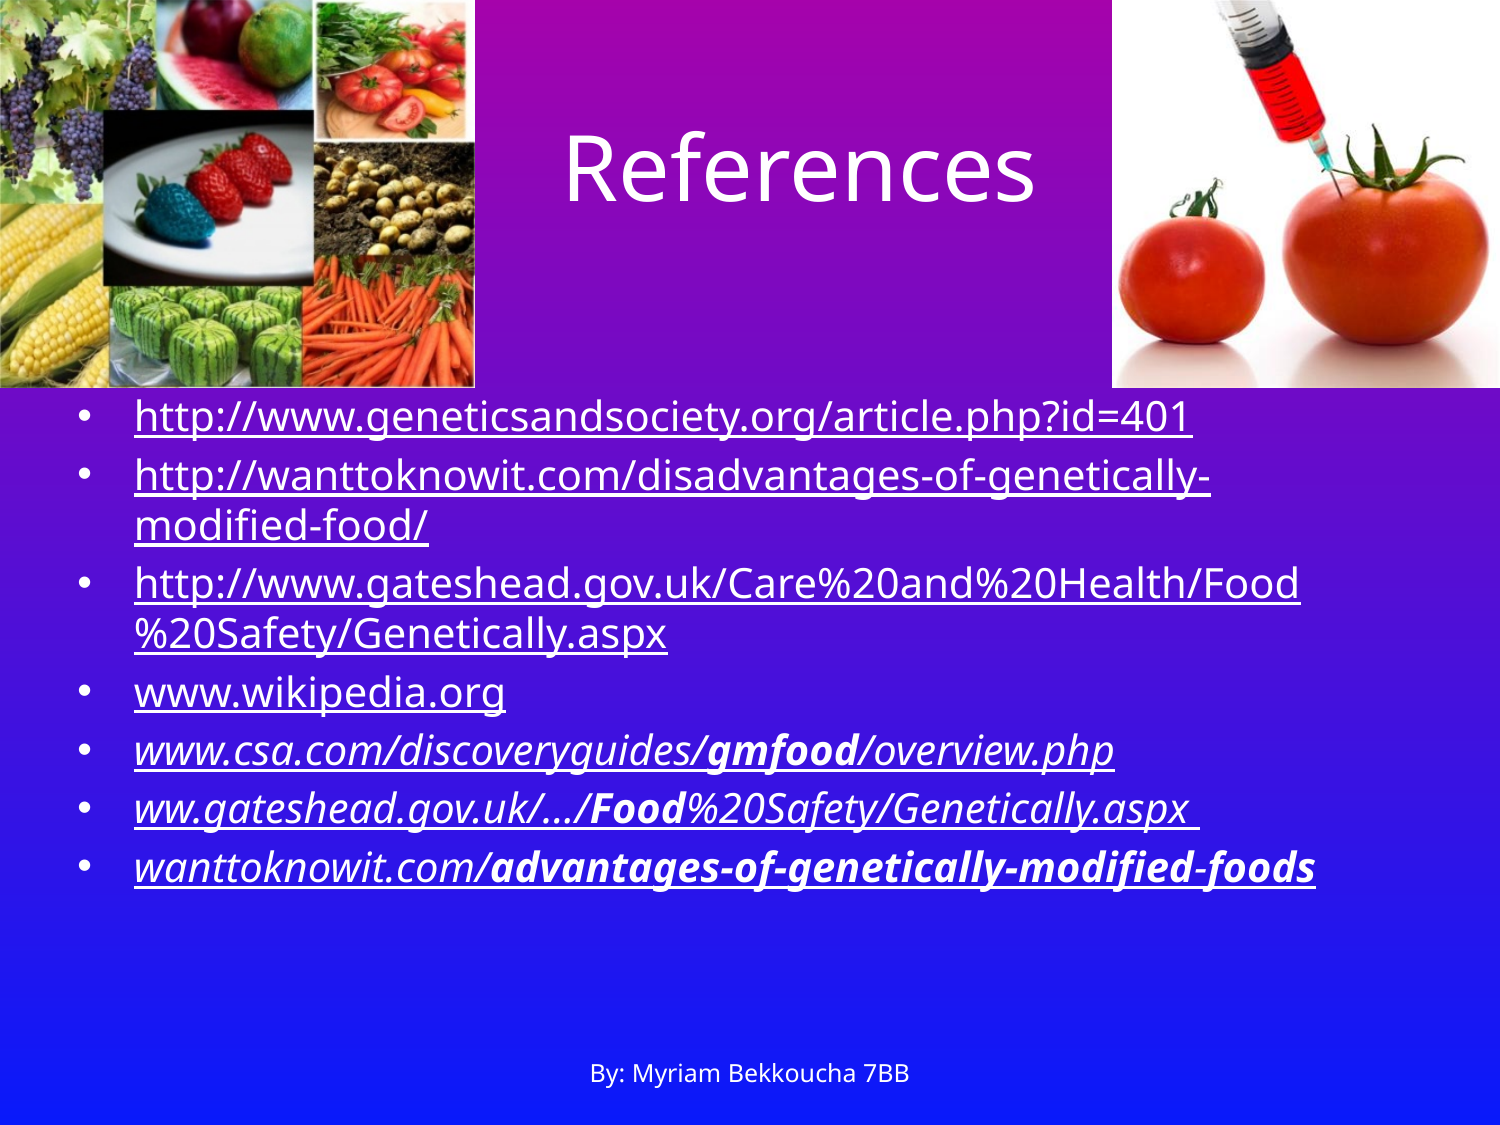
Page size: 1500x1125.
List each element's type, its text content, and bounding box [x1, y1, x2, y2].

picture [1112, 0, 1500, 388]
list http://www.geneticsandsociety.org/article.php?id=401 http://wanttoknowit.com/disadvantages-of-genetically-modified-food/ http://www.gateshead.gov.uk/Care%20and%20Health/Food%20Safety/Genetically.aspx www.wikipedia.org www.csa.com/discoveryguides/gmfood/overview.php ww.gateshead.gov.uk/.../Food%20Safety/Genetically.aspx wanttoknowit.com/advantages-of-genetically-modified-foods [62, 382, 1413, 1125]
footer By: Myriam Bekkoucha 7BB [512, 1042, 988, 1103]
title References [479, 62, 1107, 268]
picture [0, 0, 476, 388]
